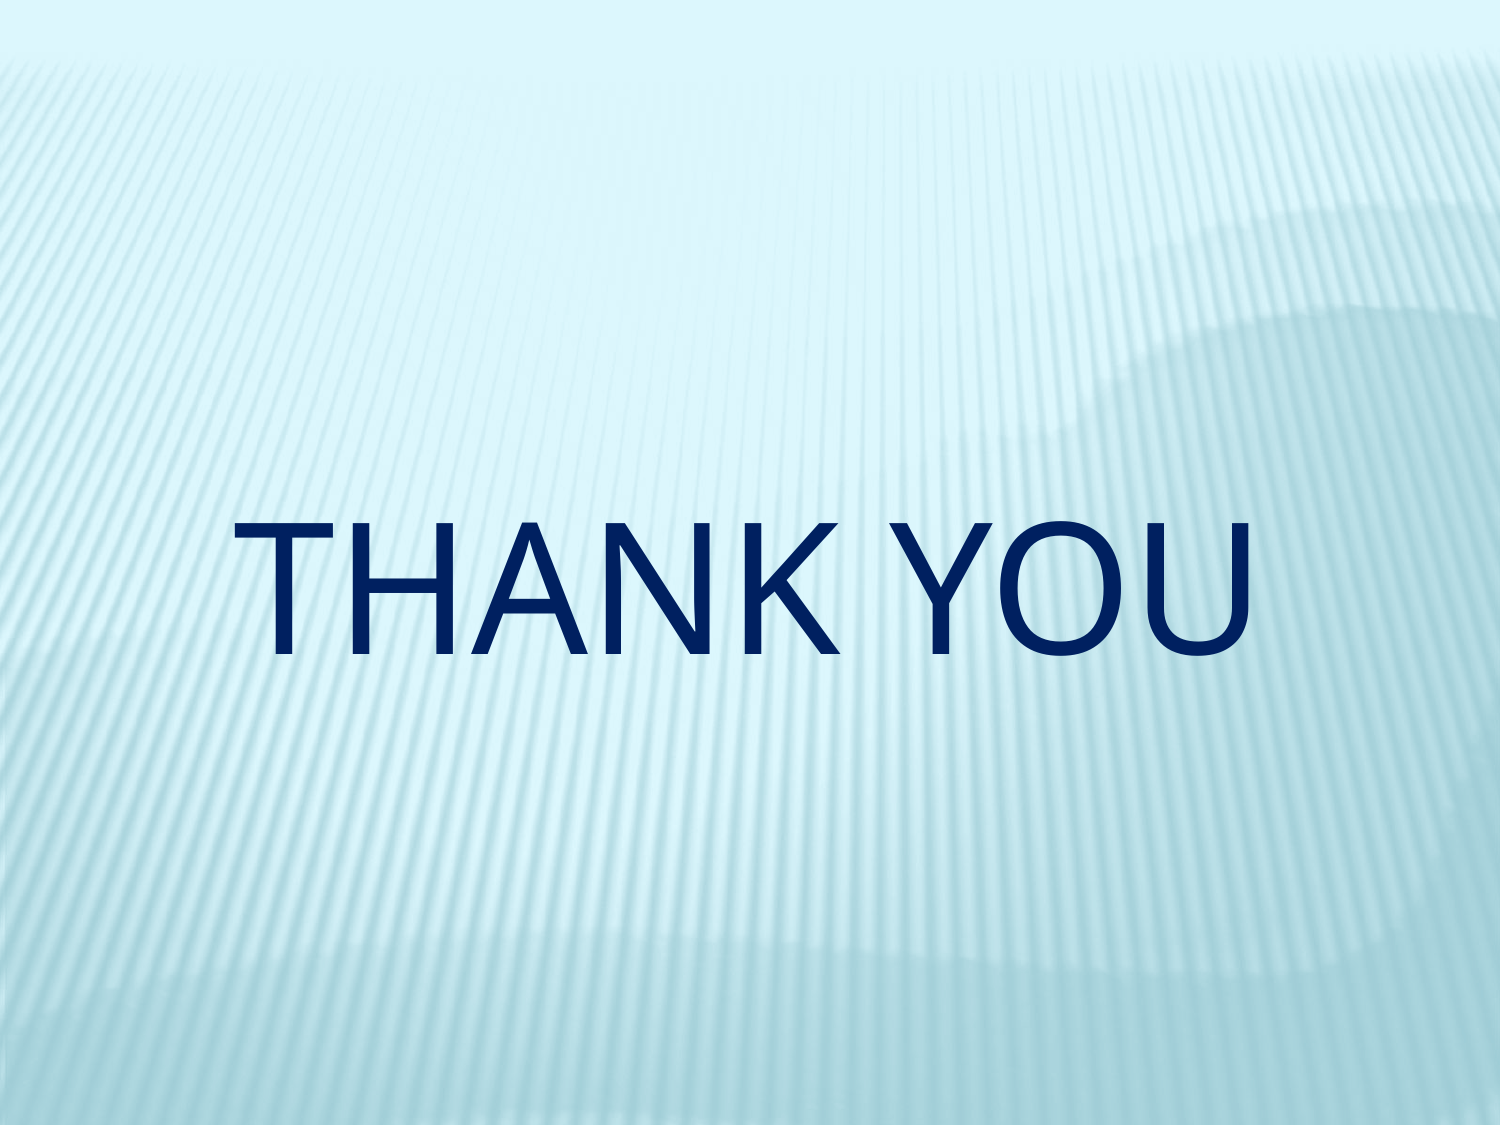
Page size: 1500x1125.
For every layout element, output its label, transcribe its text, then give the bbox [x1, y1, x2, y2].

title THANK YOU [37, 412, 1463, 750]
